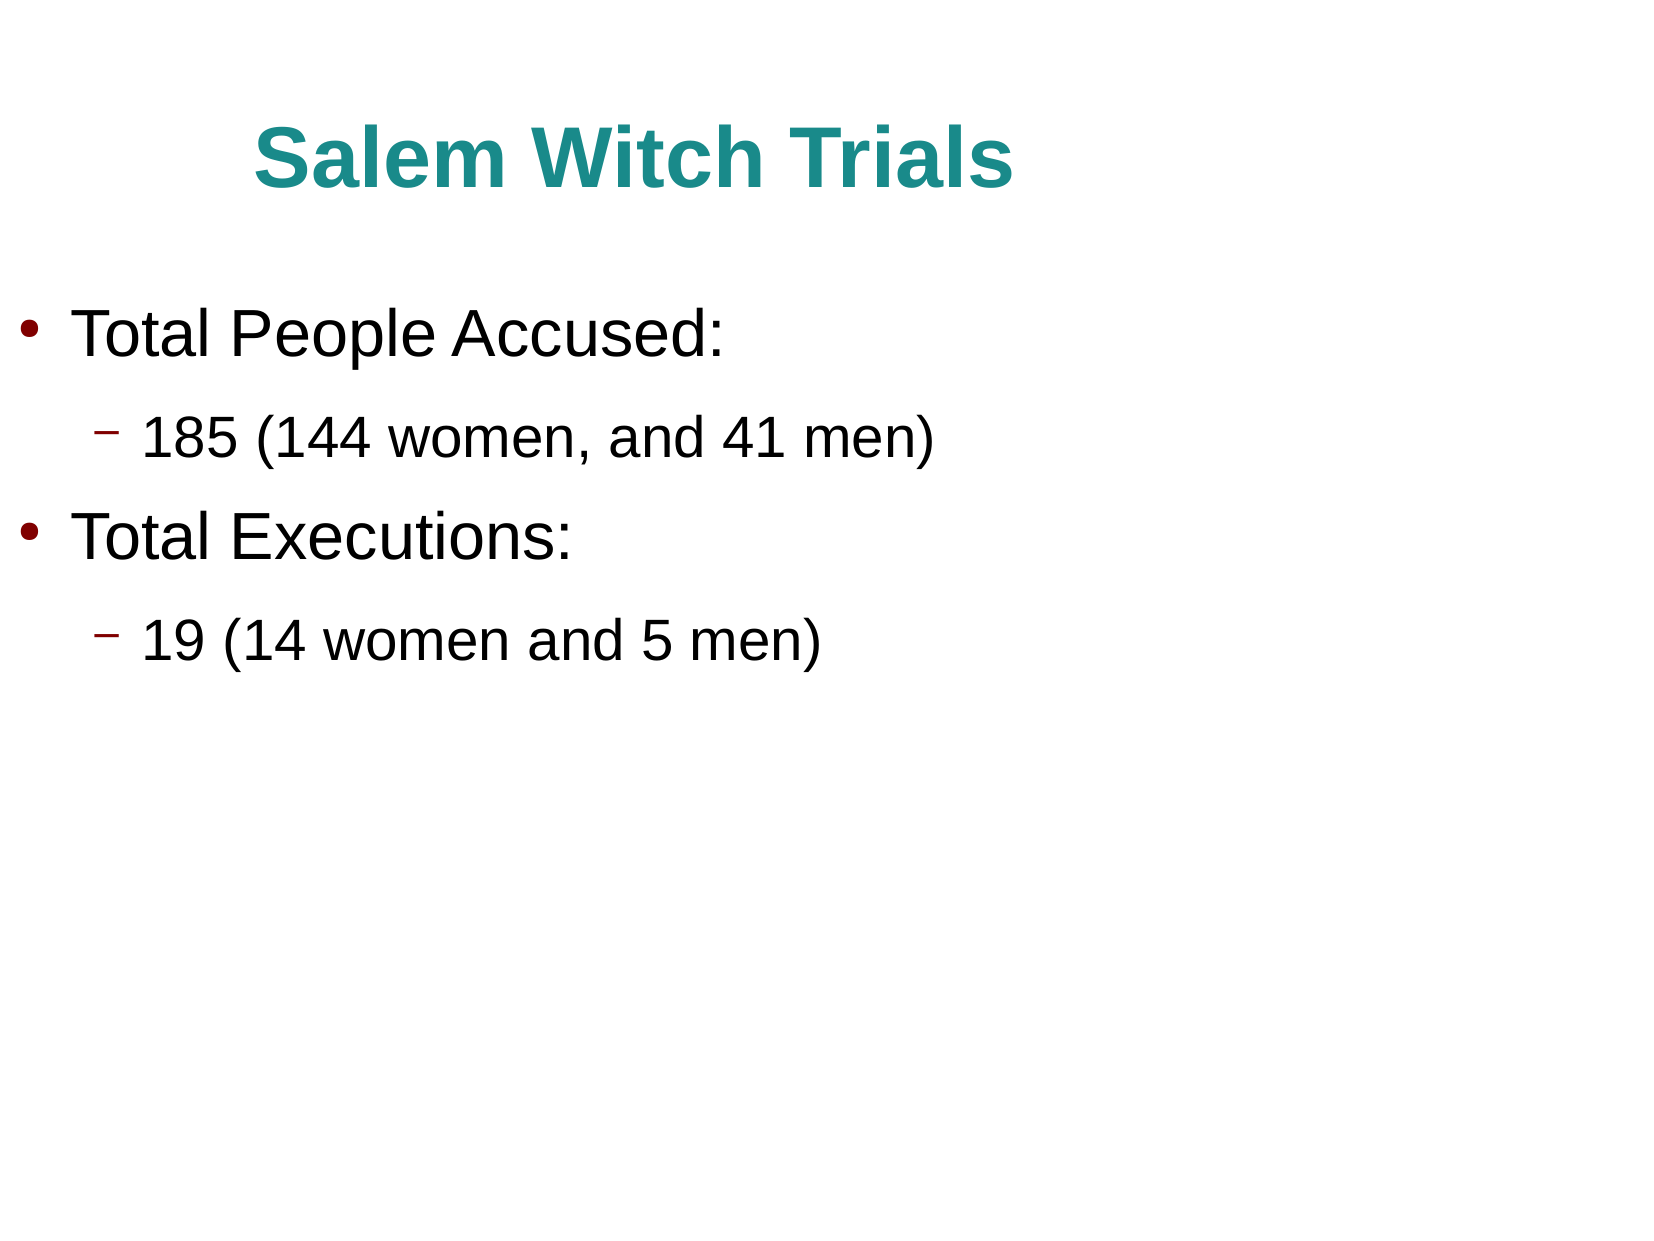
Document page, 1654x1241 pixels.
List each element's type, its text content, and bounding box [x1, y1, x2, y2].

list Total People Accused: 185 (144 women, and 41 men) Total Executions: 19 (14 women and 5 men) [0, 290, 1335, 1109]
title Salem Witch Trials [0, 49, 1359, 257]
